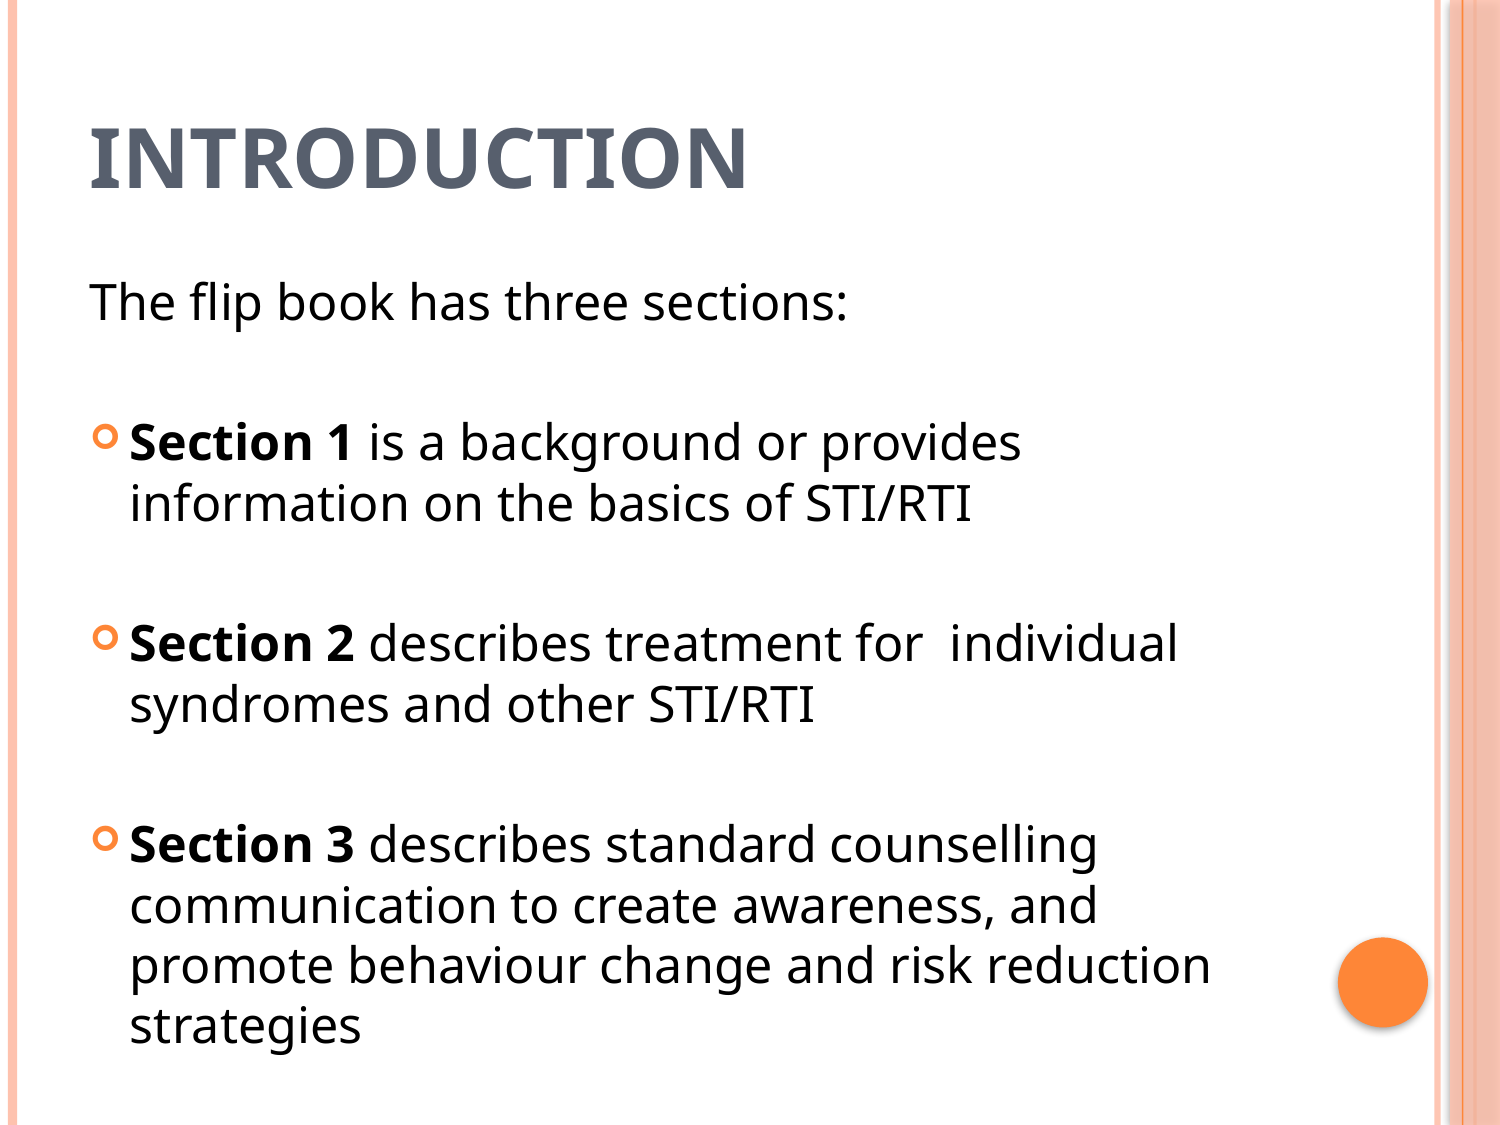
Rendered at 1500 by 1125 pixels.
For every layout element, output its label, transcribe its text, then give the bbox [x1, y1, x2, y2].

list The flip book has three sections: Section 1 is a background or provides information on the basics of STI/RTI Section 2 describes treatment for individual syndromes and other STI/RTI Section 3 describes standard counselling communication to create awareness, and promote behaviour change and risk reduction strategies [75, 262, 1300, 1062]
title Introduction [75, 45, 1300, 213]
